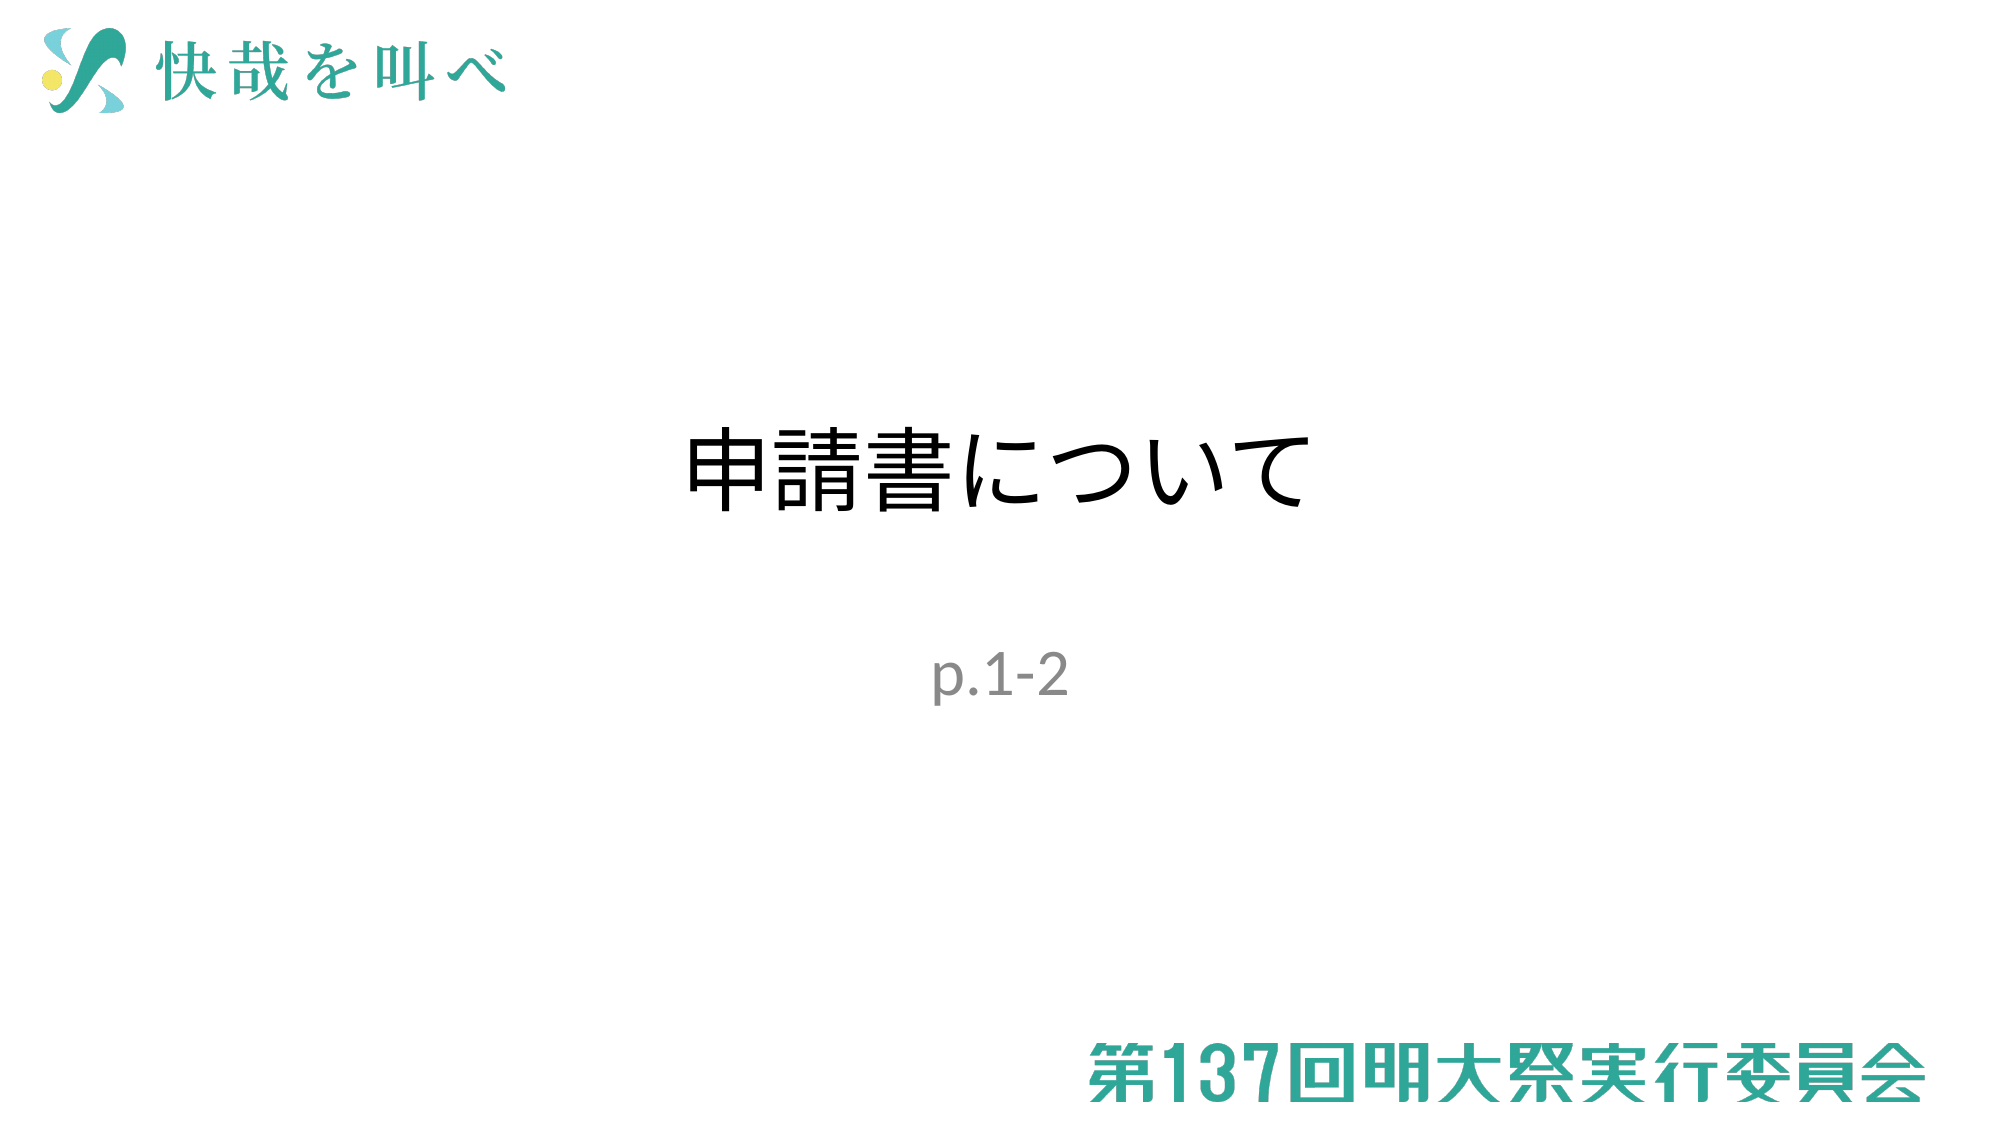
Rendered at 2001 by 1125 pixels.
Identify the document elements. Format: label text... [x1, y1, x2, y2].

title 申請書について [137, 358, 1863, 591]
subtitle p.1-2 [249, 630, 1750, 918]
picture [41, 28, 506, 113]
picture [1088, 1043, 1926, 1102]
